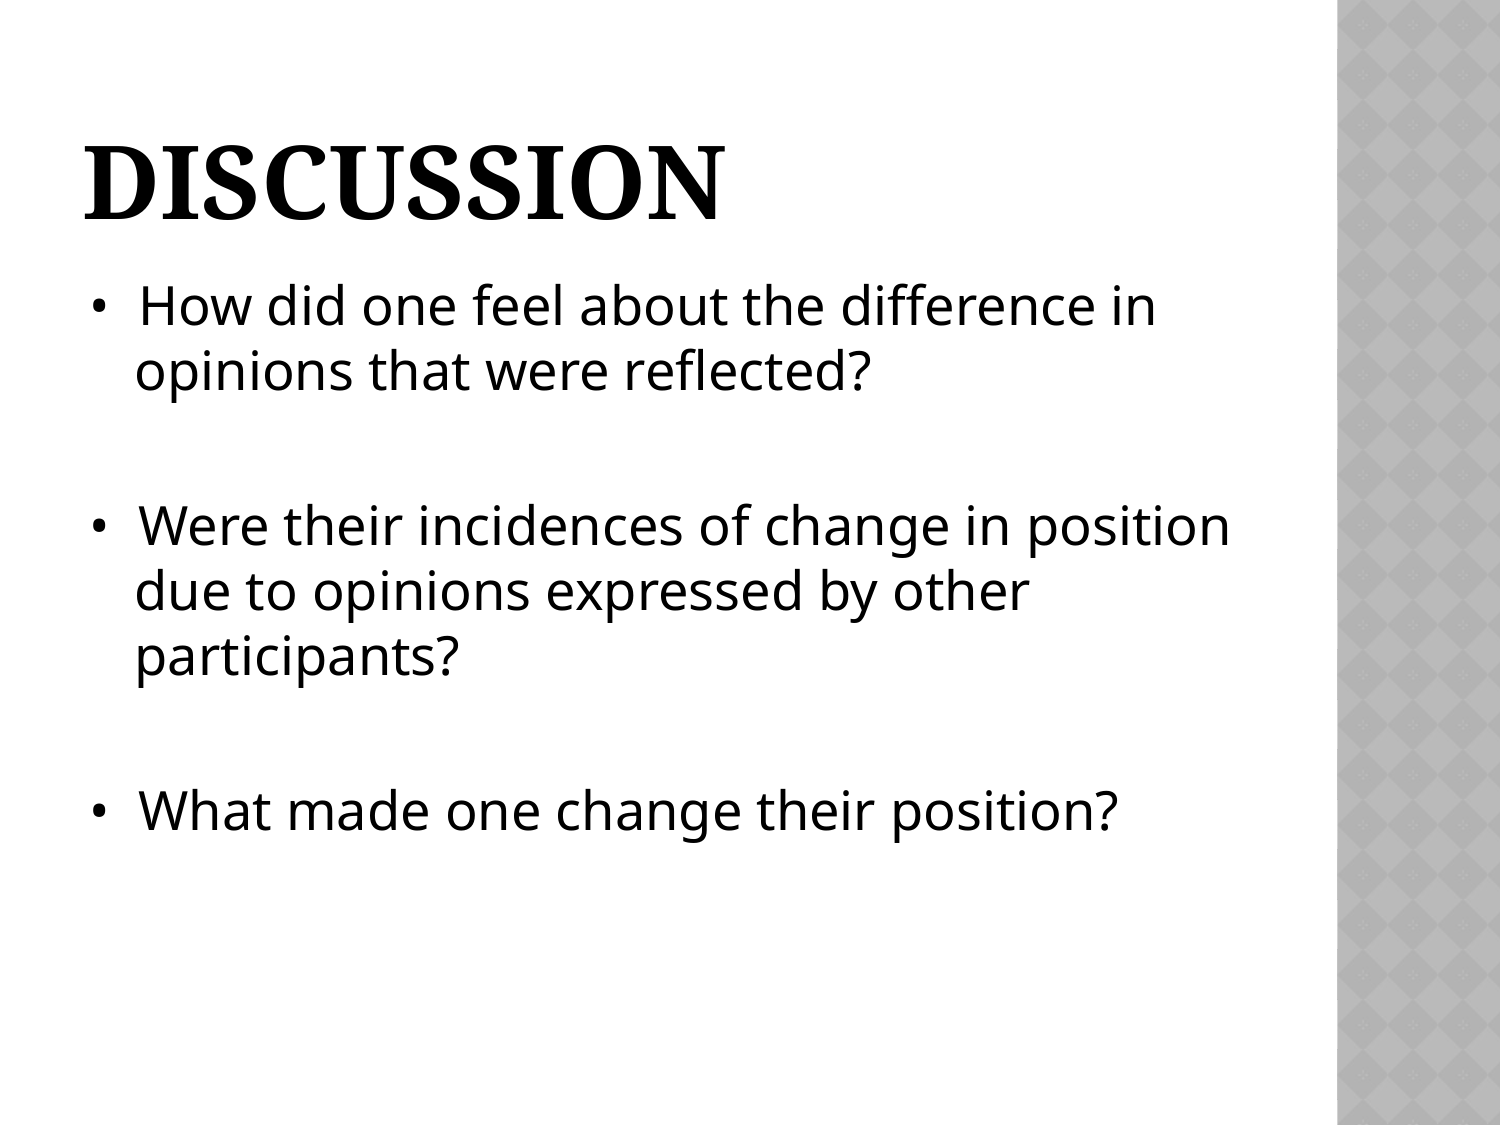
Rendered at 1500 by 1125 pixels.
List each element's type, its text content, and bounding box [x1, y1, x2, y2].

list • How did one feel about the difference in opinions that were reflected? • Were their incidences of change in position due to opinions expressed by other participants? • What made one change their position? [75, 264, 1263, 1059]
title Discussion [75, 52, 1263, 240]
